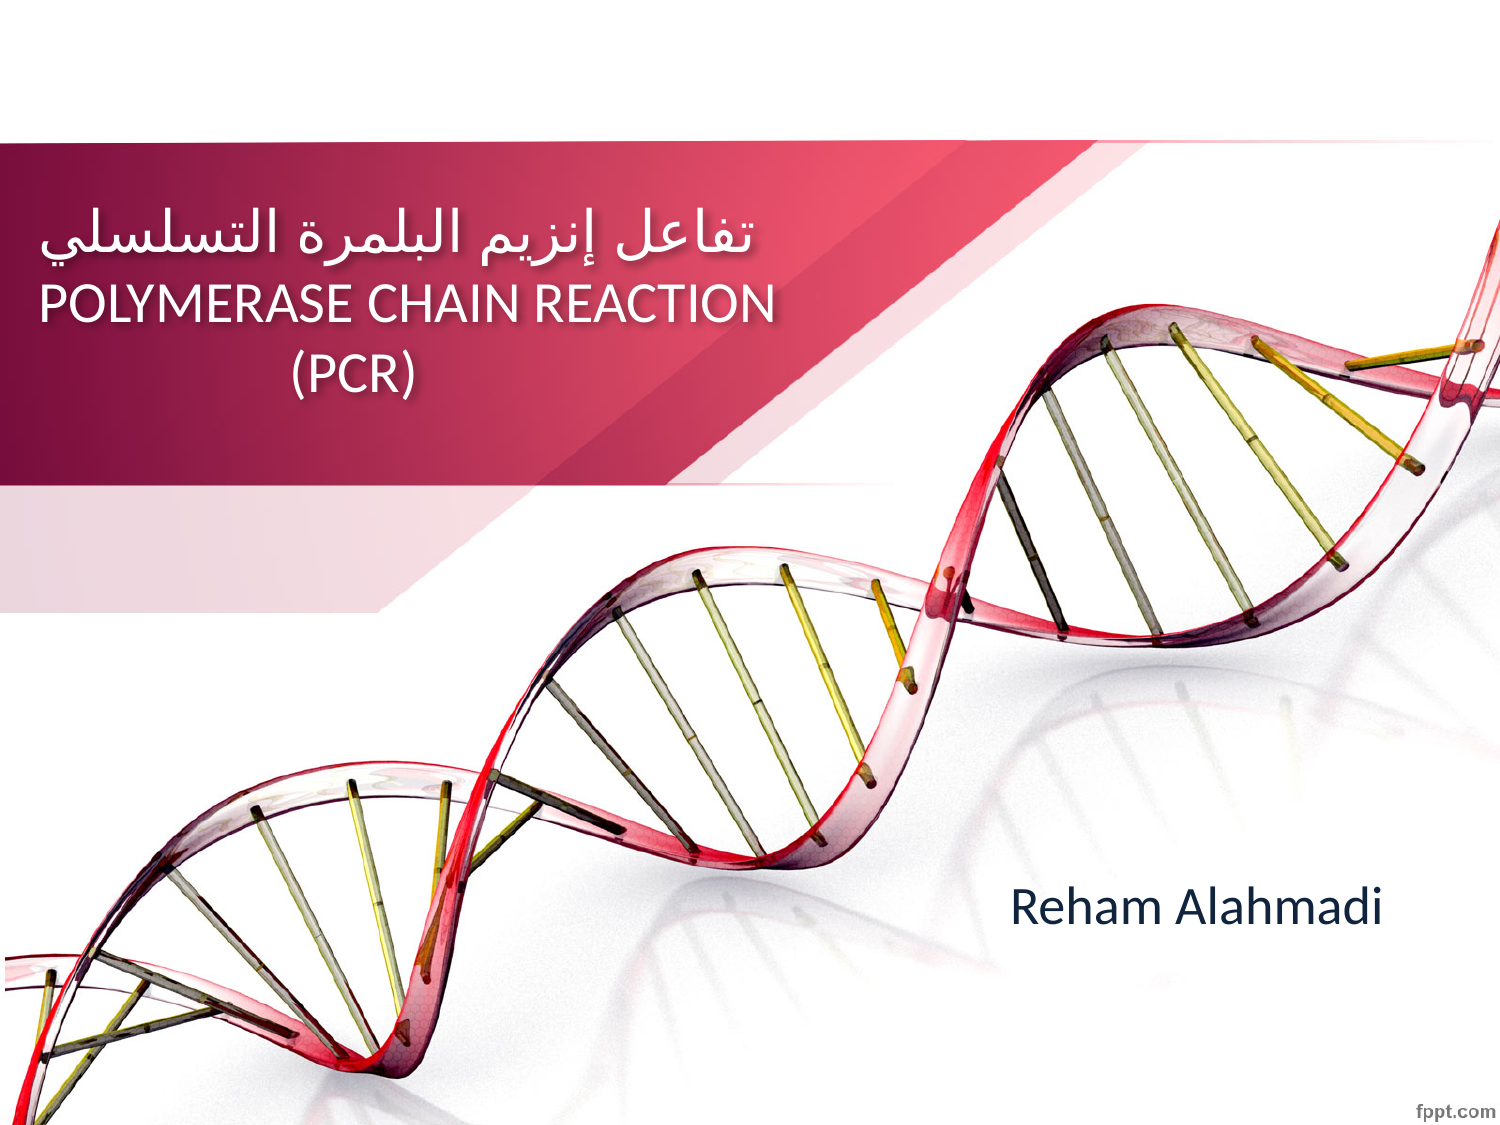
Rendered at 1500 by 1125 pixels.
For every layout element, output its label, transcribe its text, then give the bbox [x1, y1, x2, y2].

picture [0, 0, 1500, 1125]
subtitle Reham Alahmadi [349, 863, 1400, 1089]
title تفاعل إنزيم البلمرة التسلسلي POLYMERASE CHAIN REACTION (PCR) [23, 186, 1299, 413]
